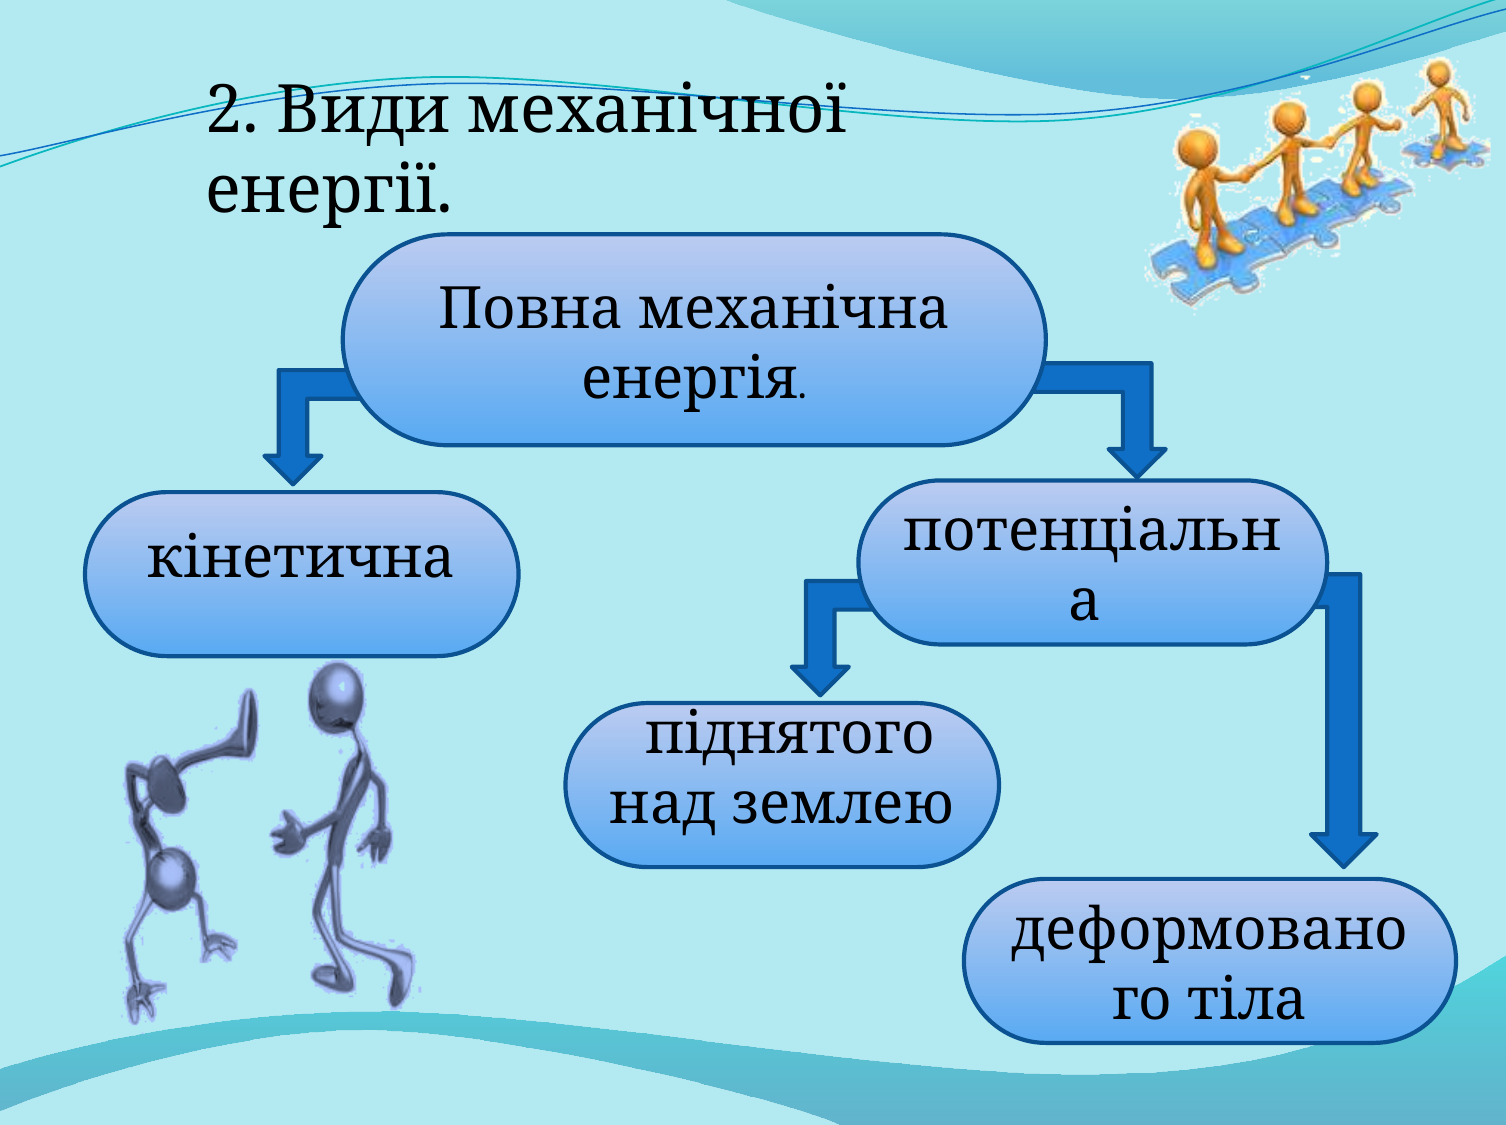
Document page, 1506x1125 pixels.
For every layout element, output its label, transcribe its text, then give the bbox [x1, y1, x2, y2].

text_box [1308, 572, 1379, 870]
text_box [262, 368, 359, 487]
text_box Повна механічна енергія. [340, 232, 1048, 448]
text_box кінетична [82, 490, 521, 659]
text_box піднятого над землею [563, 700, 1002, 870]
text_box 2. Види механічної енергії. [190, 58, 1035, 234]
text_box [789, 578, 871, 698]
text_box потенціальна [856, 478, 1330, 647]
text_box [1034, 361, 1168, 478]
text_box деформованого тіла [961, 876, 1459, 1046]
picture [1130, 46, 1506, 329]
